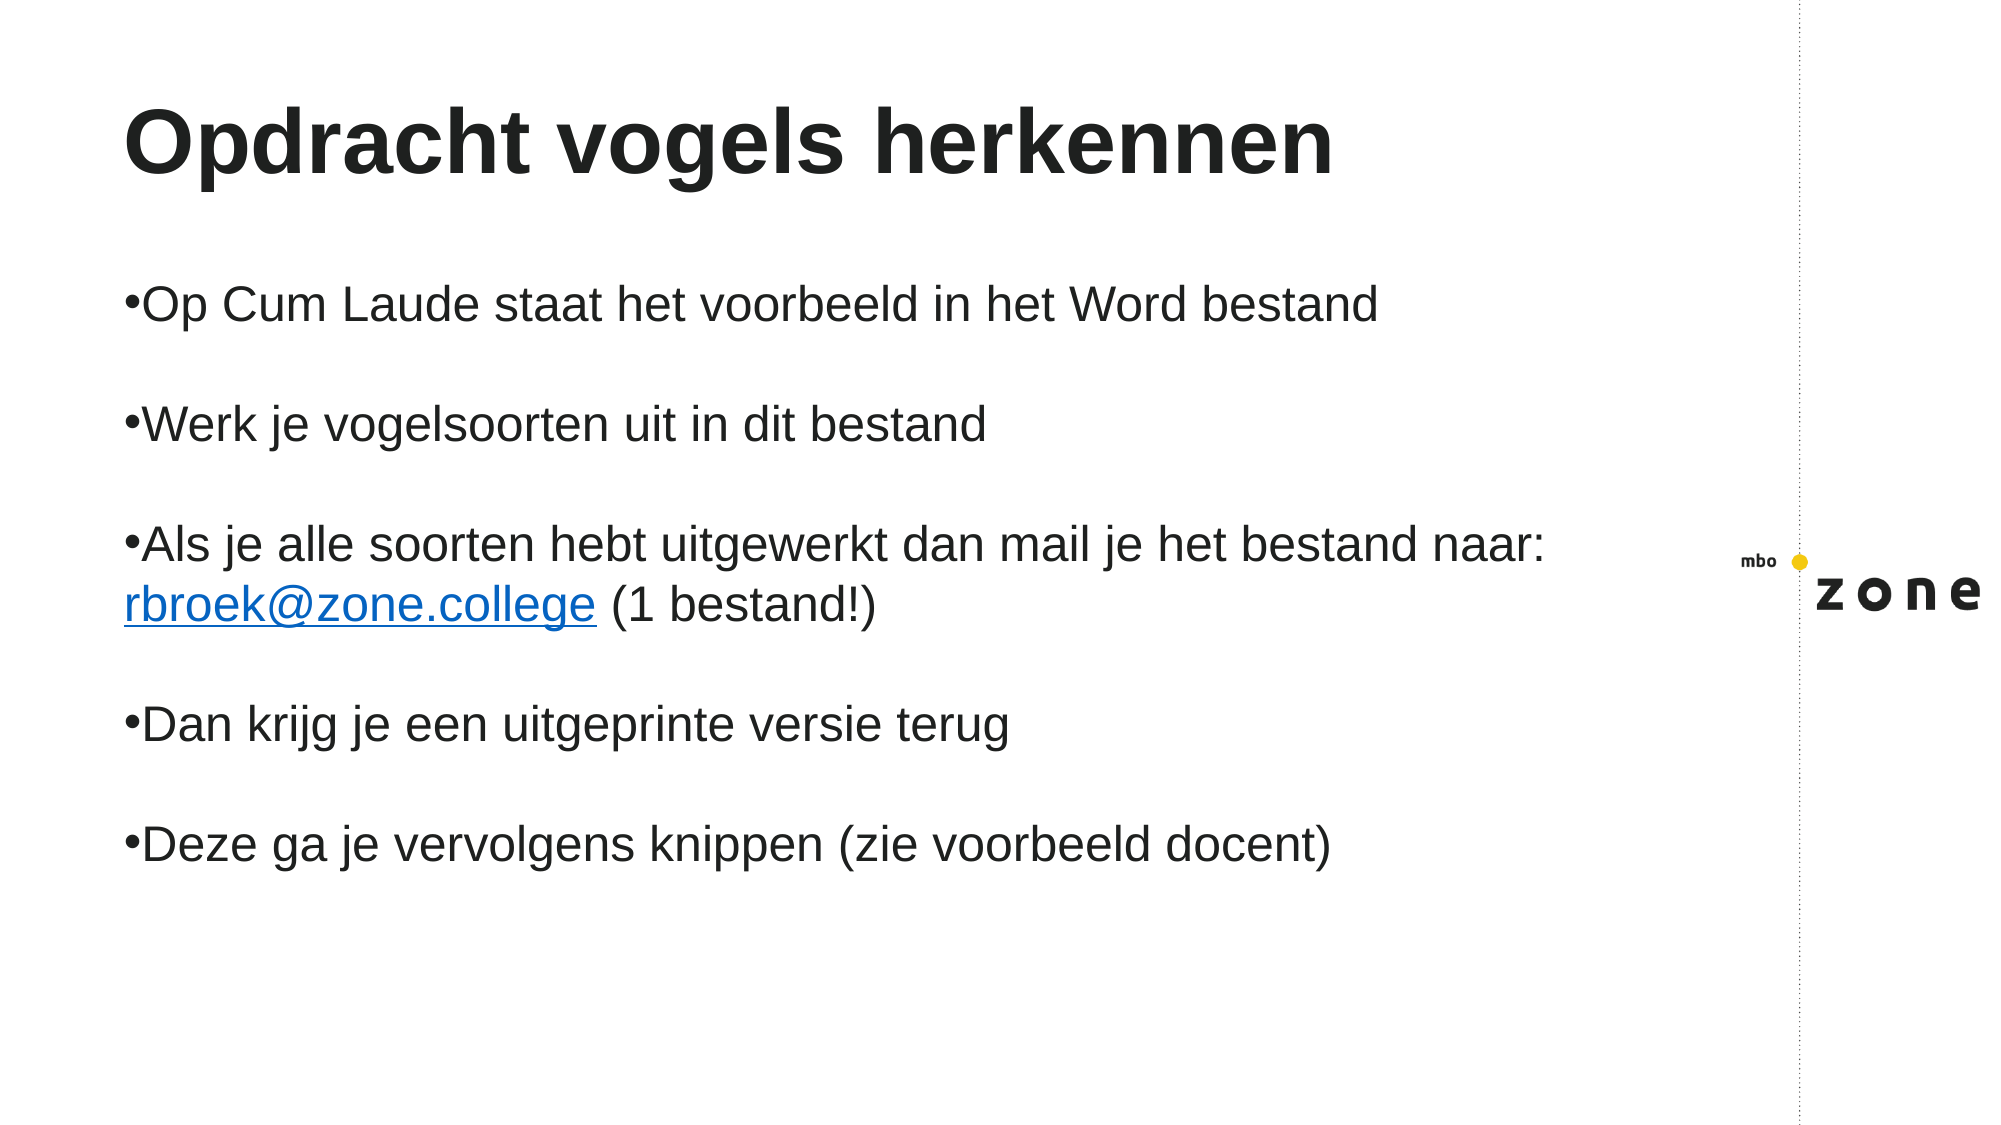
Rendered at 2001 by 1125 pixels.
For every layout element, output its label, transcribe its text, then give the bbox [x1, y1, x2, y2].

picture [1596, 0, 2001, 1125]
title Opdracht vogels herkennen [124, 94, 1607, 271]
list Op Cum Laude staat het voorbeeld in het Word bestand Werk je vogelsoorten uit in dit bestand Als je alle soorten hebt uitgewerkt dan mail je het bestand naar: rbroek@zone.college (1 bestand!) Dan krijg je een uitgeprinte versie terug Deze ga je vervolgens knippen (zie voorbeeld docent) [124, 271, 1722, 986]
